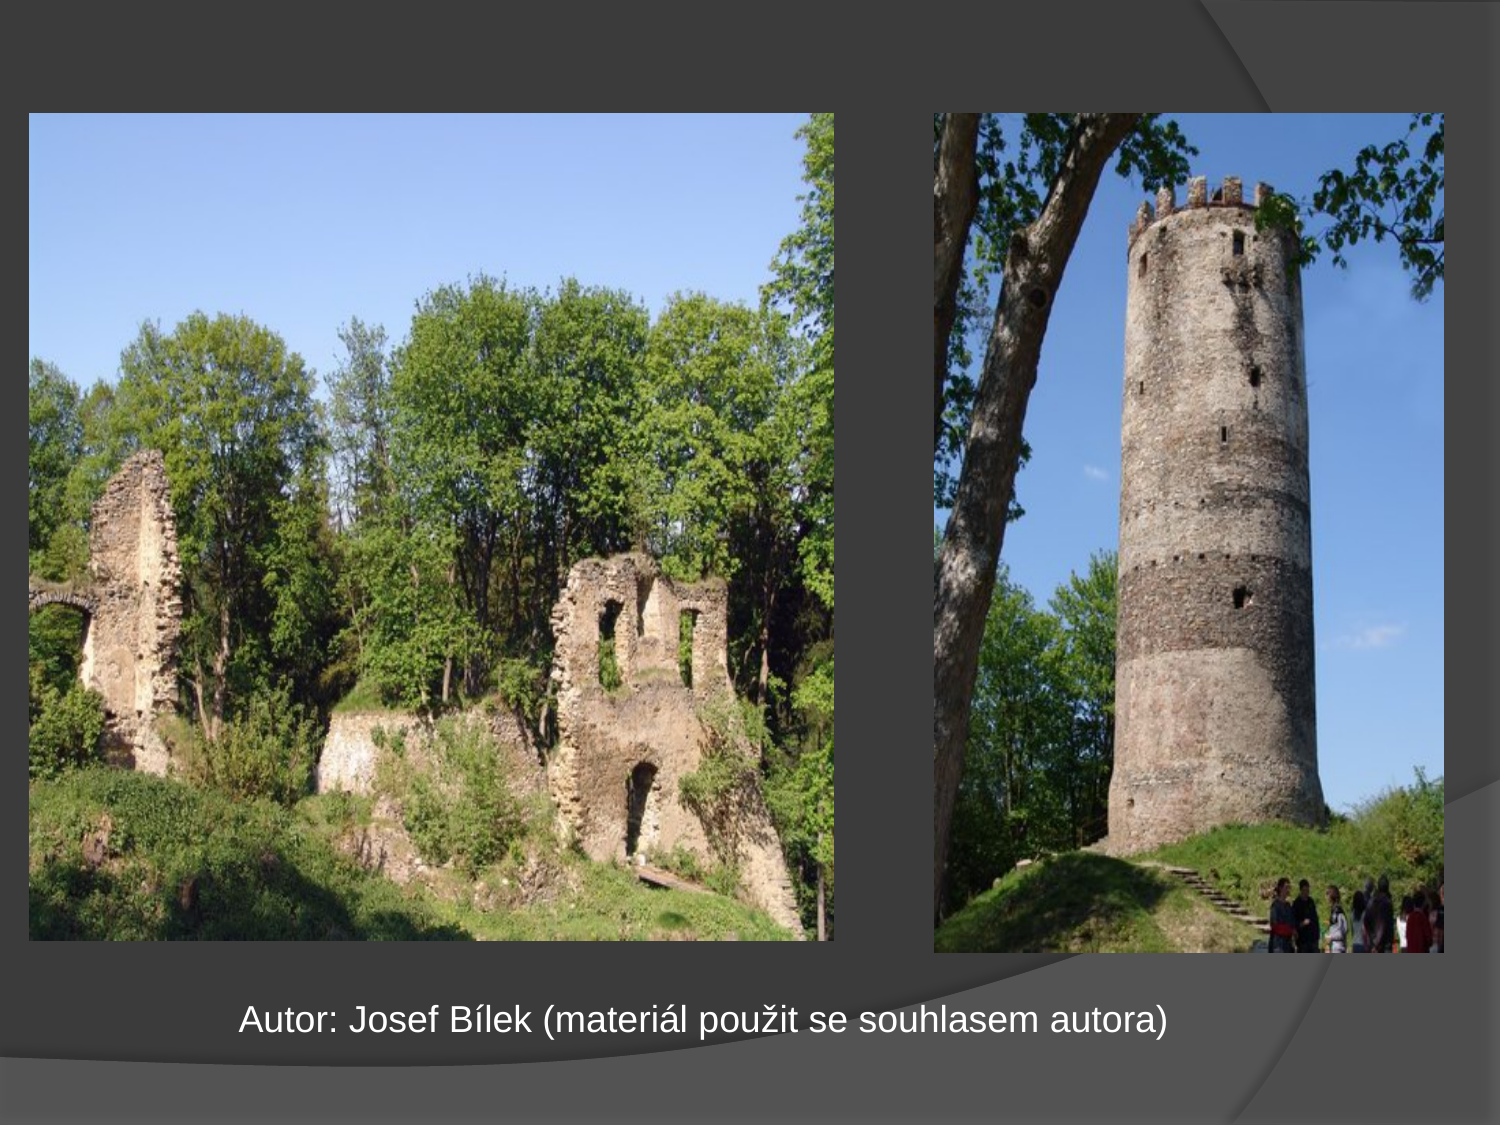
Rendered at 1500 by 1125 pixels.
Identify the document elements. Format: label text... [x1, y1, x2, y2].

text_box Autor: Josef Bílek (materiál použit se souhlasem autora) [223, 987, 1184, 1093]
picture [934, 113, 1444, 953]
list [29, 113, 834, 941]
